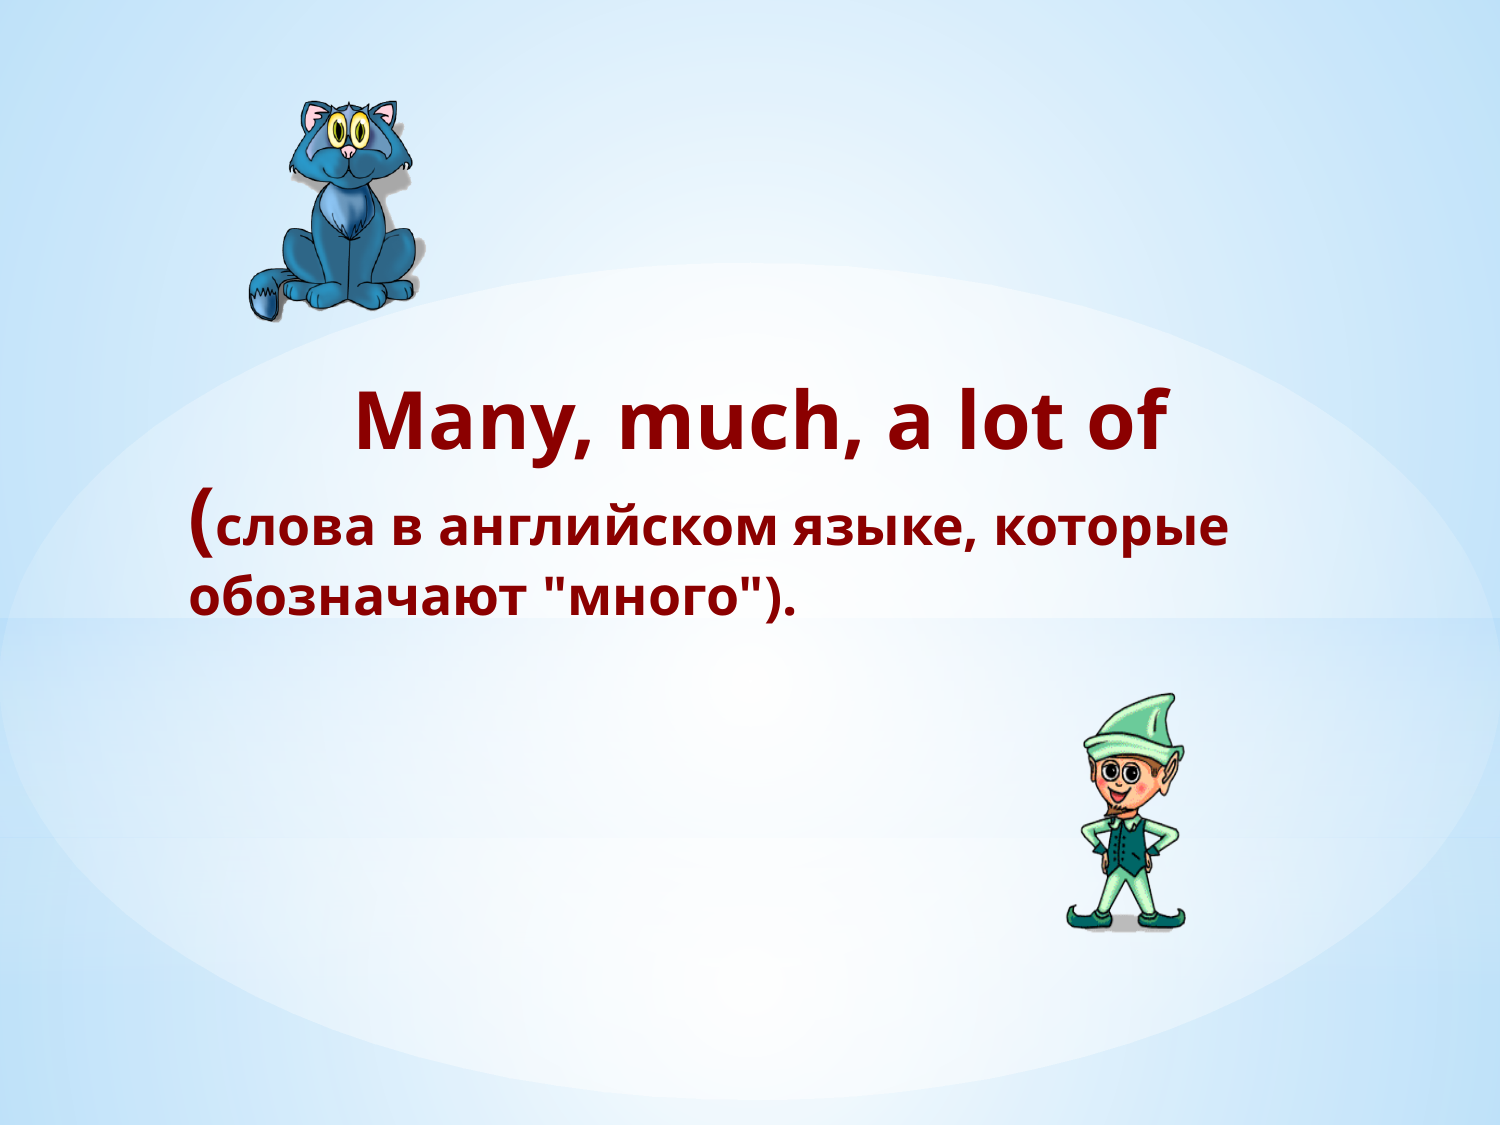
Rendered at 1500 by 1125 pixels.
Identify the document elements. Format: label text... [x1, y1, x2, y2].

picture [1020, 685, 1237, 943]
picture [217, 87, 447, 335]
text_box Many, much, a lot of (слова в английском языке, которые обозначают "много"). [177, 363, 1343, 632]
